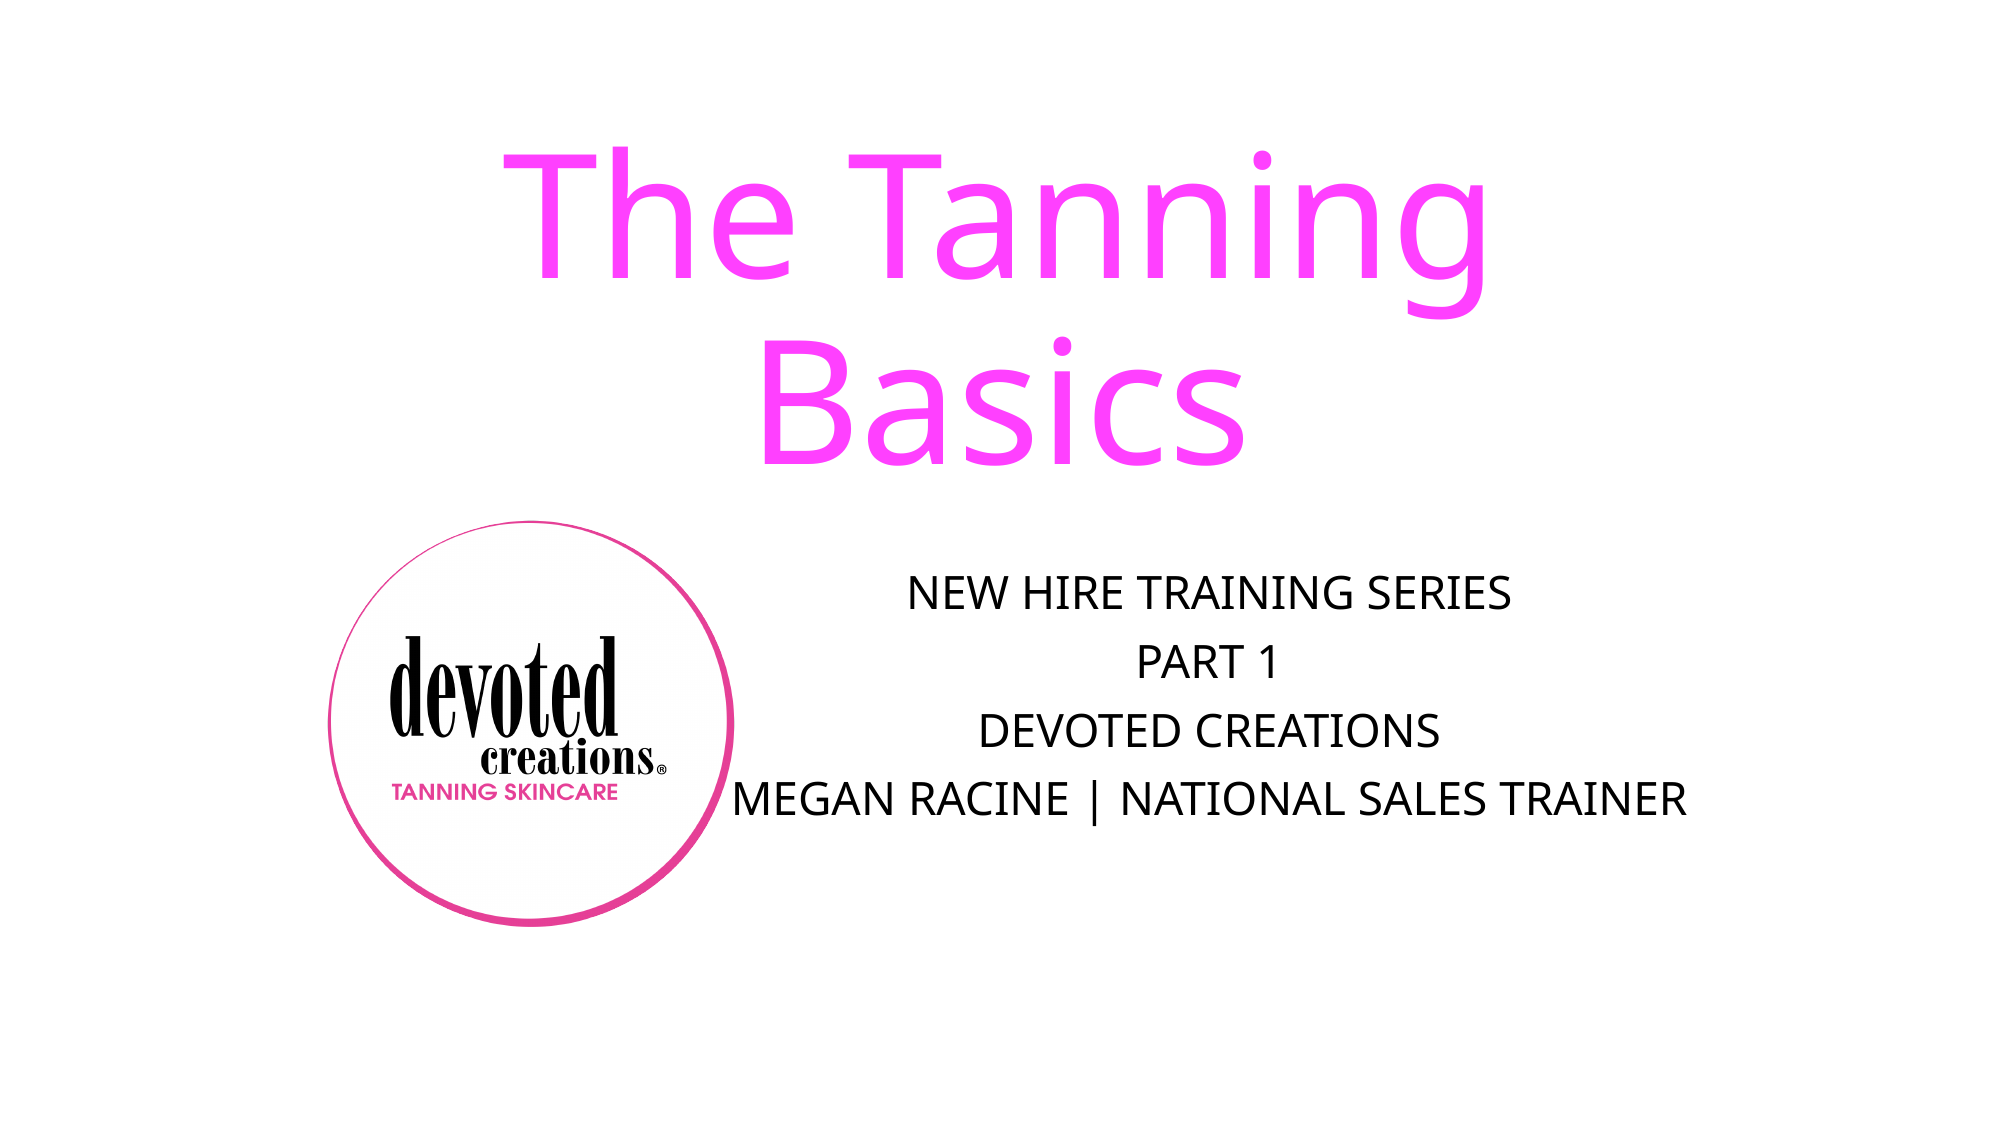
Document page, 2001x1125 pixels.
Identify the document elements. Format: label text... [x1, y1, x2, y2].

subtitle NEW HIRE TRAINING SERIES PART 1 DEVOTED CREATIONS MEGAN RACINE | NATIONAL SALES TRAINER [740, 562, 1750, 835]
picture [321, 511, 740, 930]
title The Tanning Basics [249, 119, 1750, 512]
